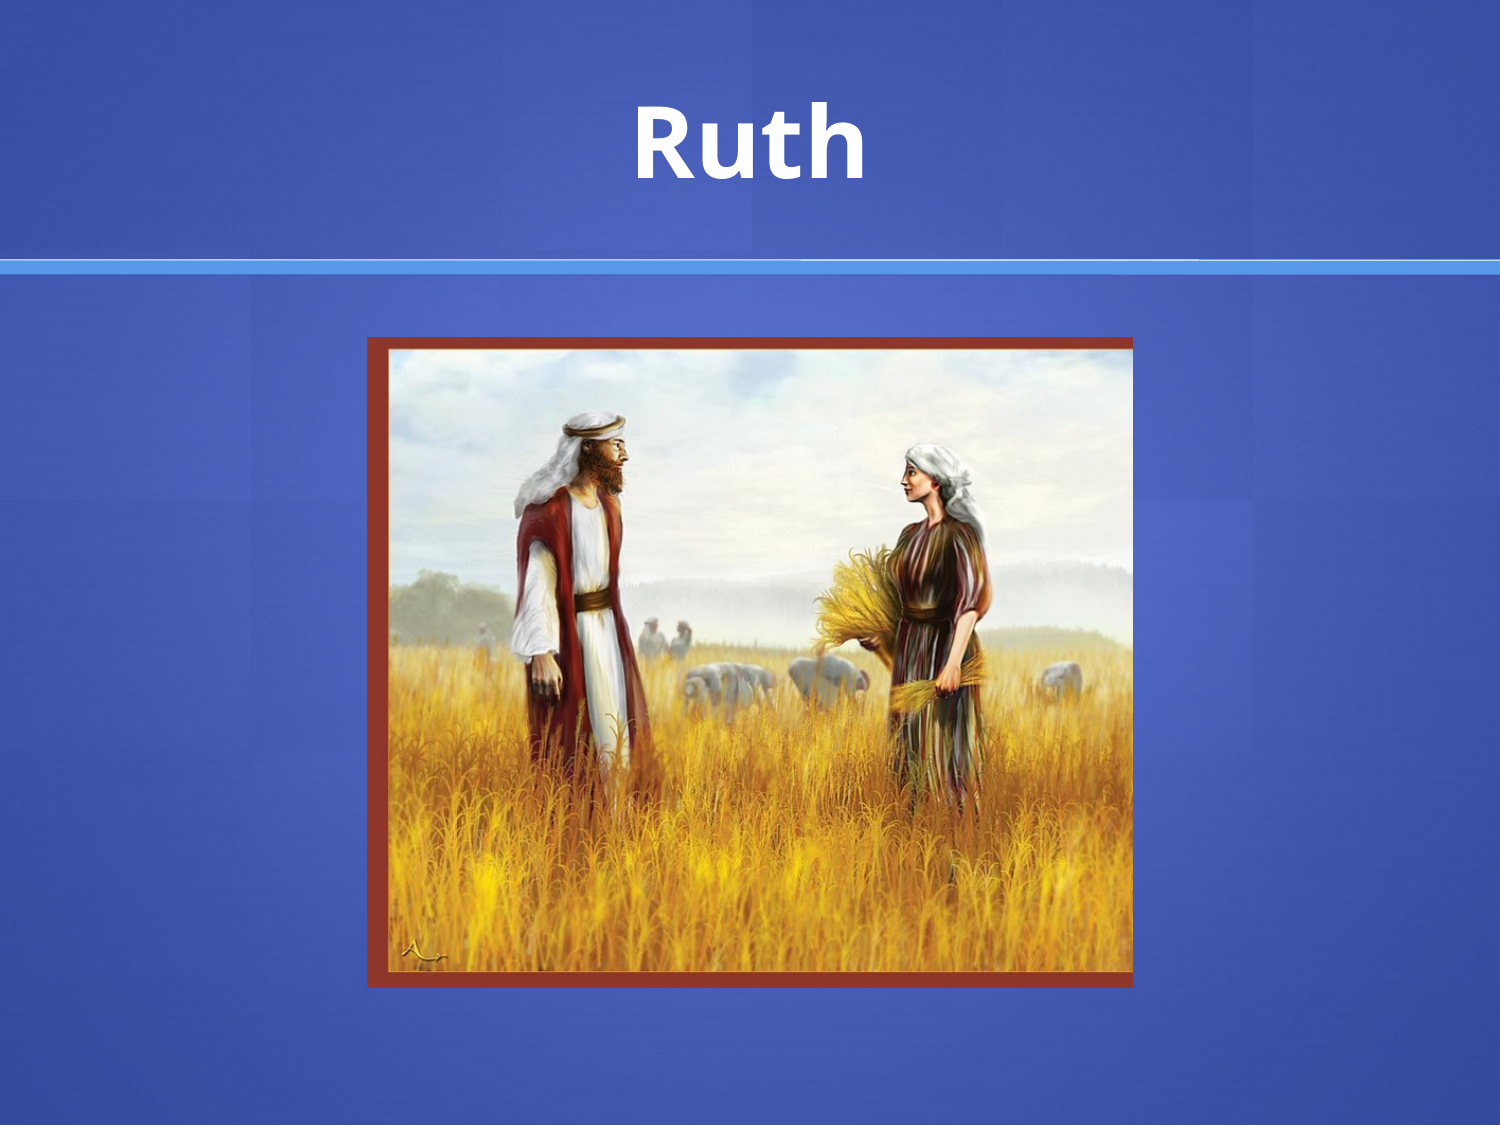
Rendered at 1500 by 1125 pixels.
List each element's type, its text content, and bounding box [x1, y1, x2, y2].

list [73, 336, 1426, 989]
title Ruth [75, 45, 1425, 233]
